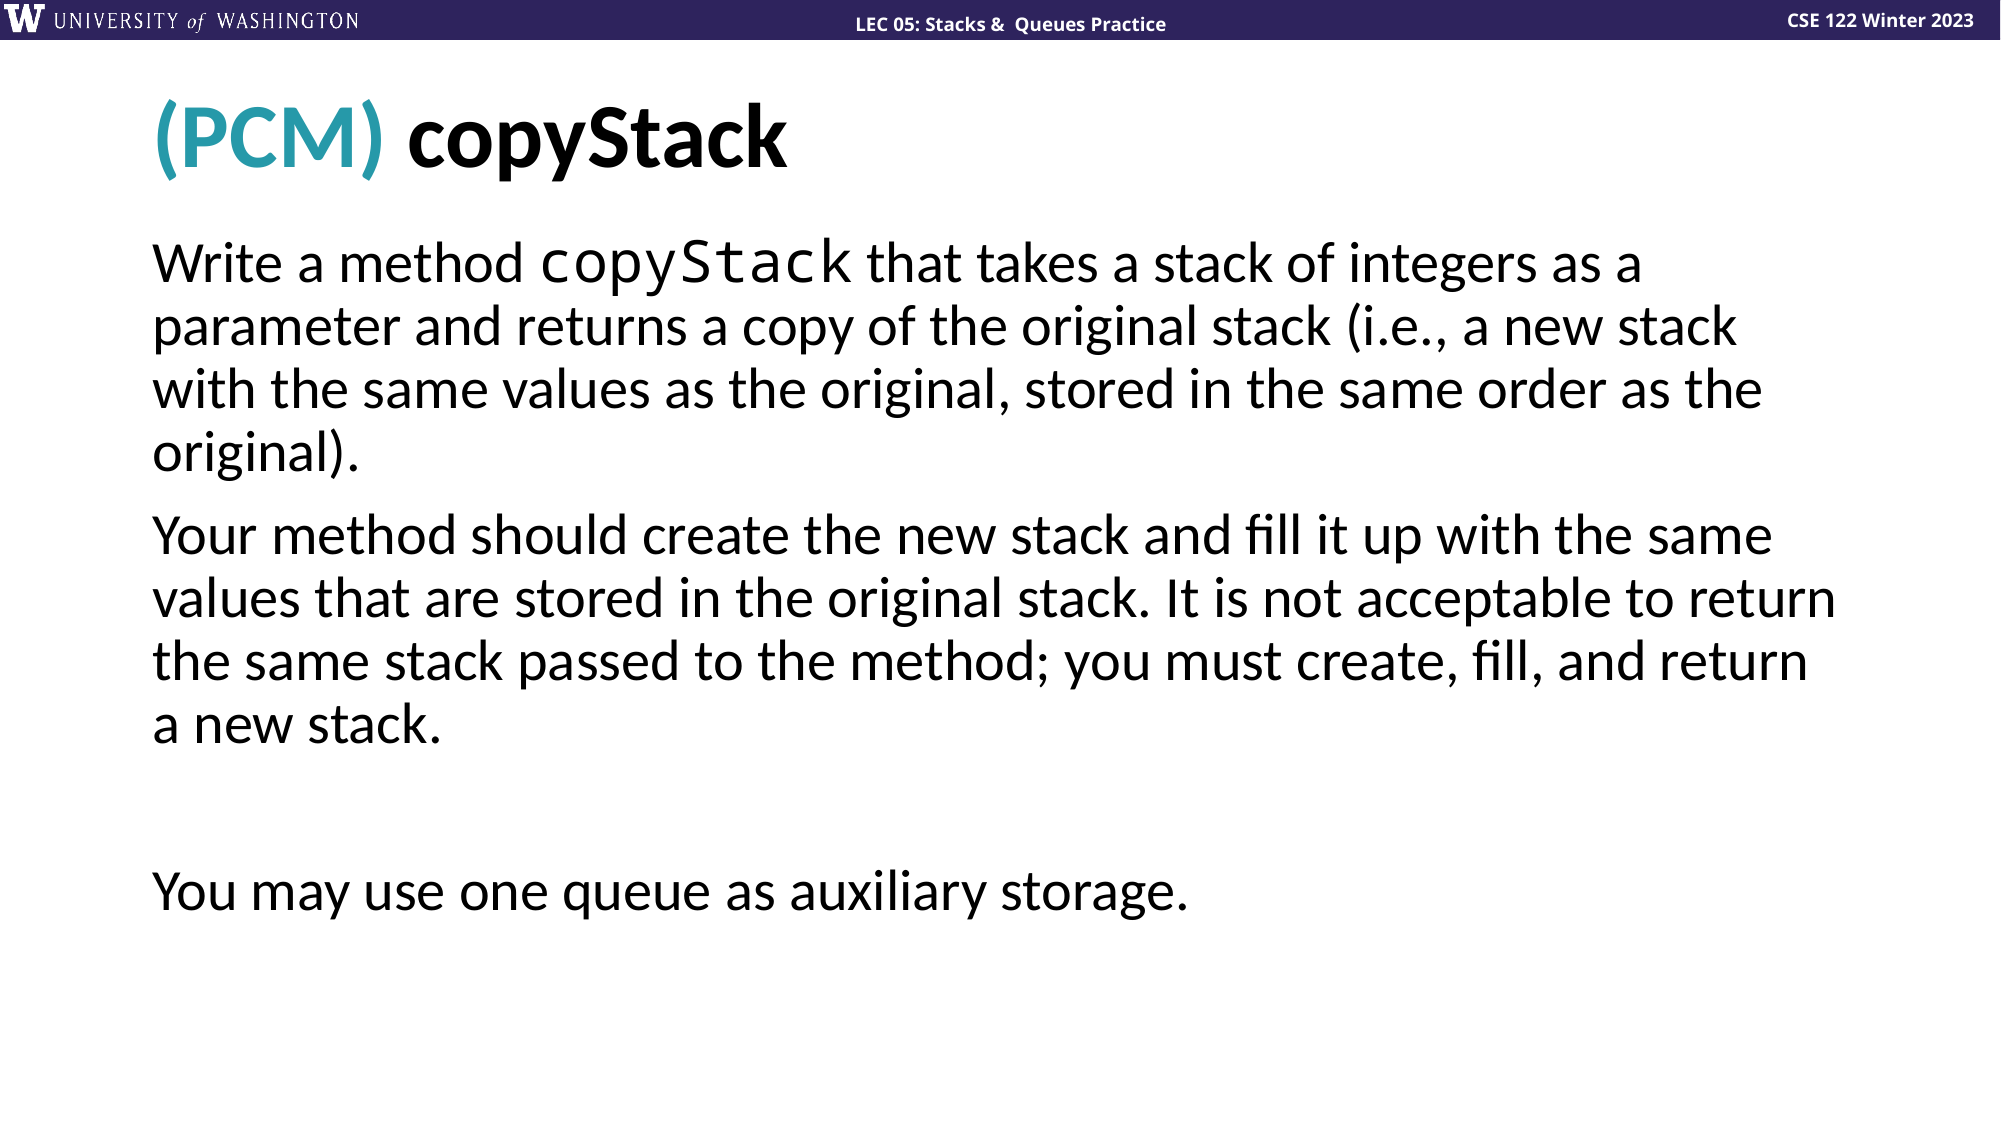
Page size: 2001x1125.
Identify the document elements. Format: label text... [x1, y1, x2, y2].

title (PCM) copyStack [137, 74, 1863, 200]
picture [4, 4, 358, 33]
list Write a method copyStack that takes a stack of integers as a parameter and returns a copy of the original stack (i.e., a new stack with the same values as the original, stored in the same order as the original). Your method should create the new stack and fill it up with the same values that are stored in the original stack. It is not acceptable to return the same stack passed to the method; you must create, fill, and return a new stack. You may use one queue as auxiliary storage. [137, 224, 1863, 1014]
